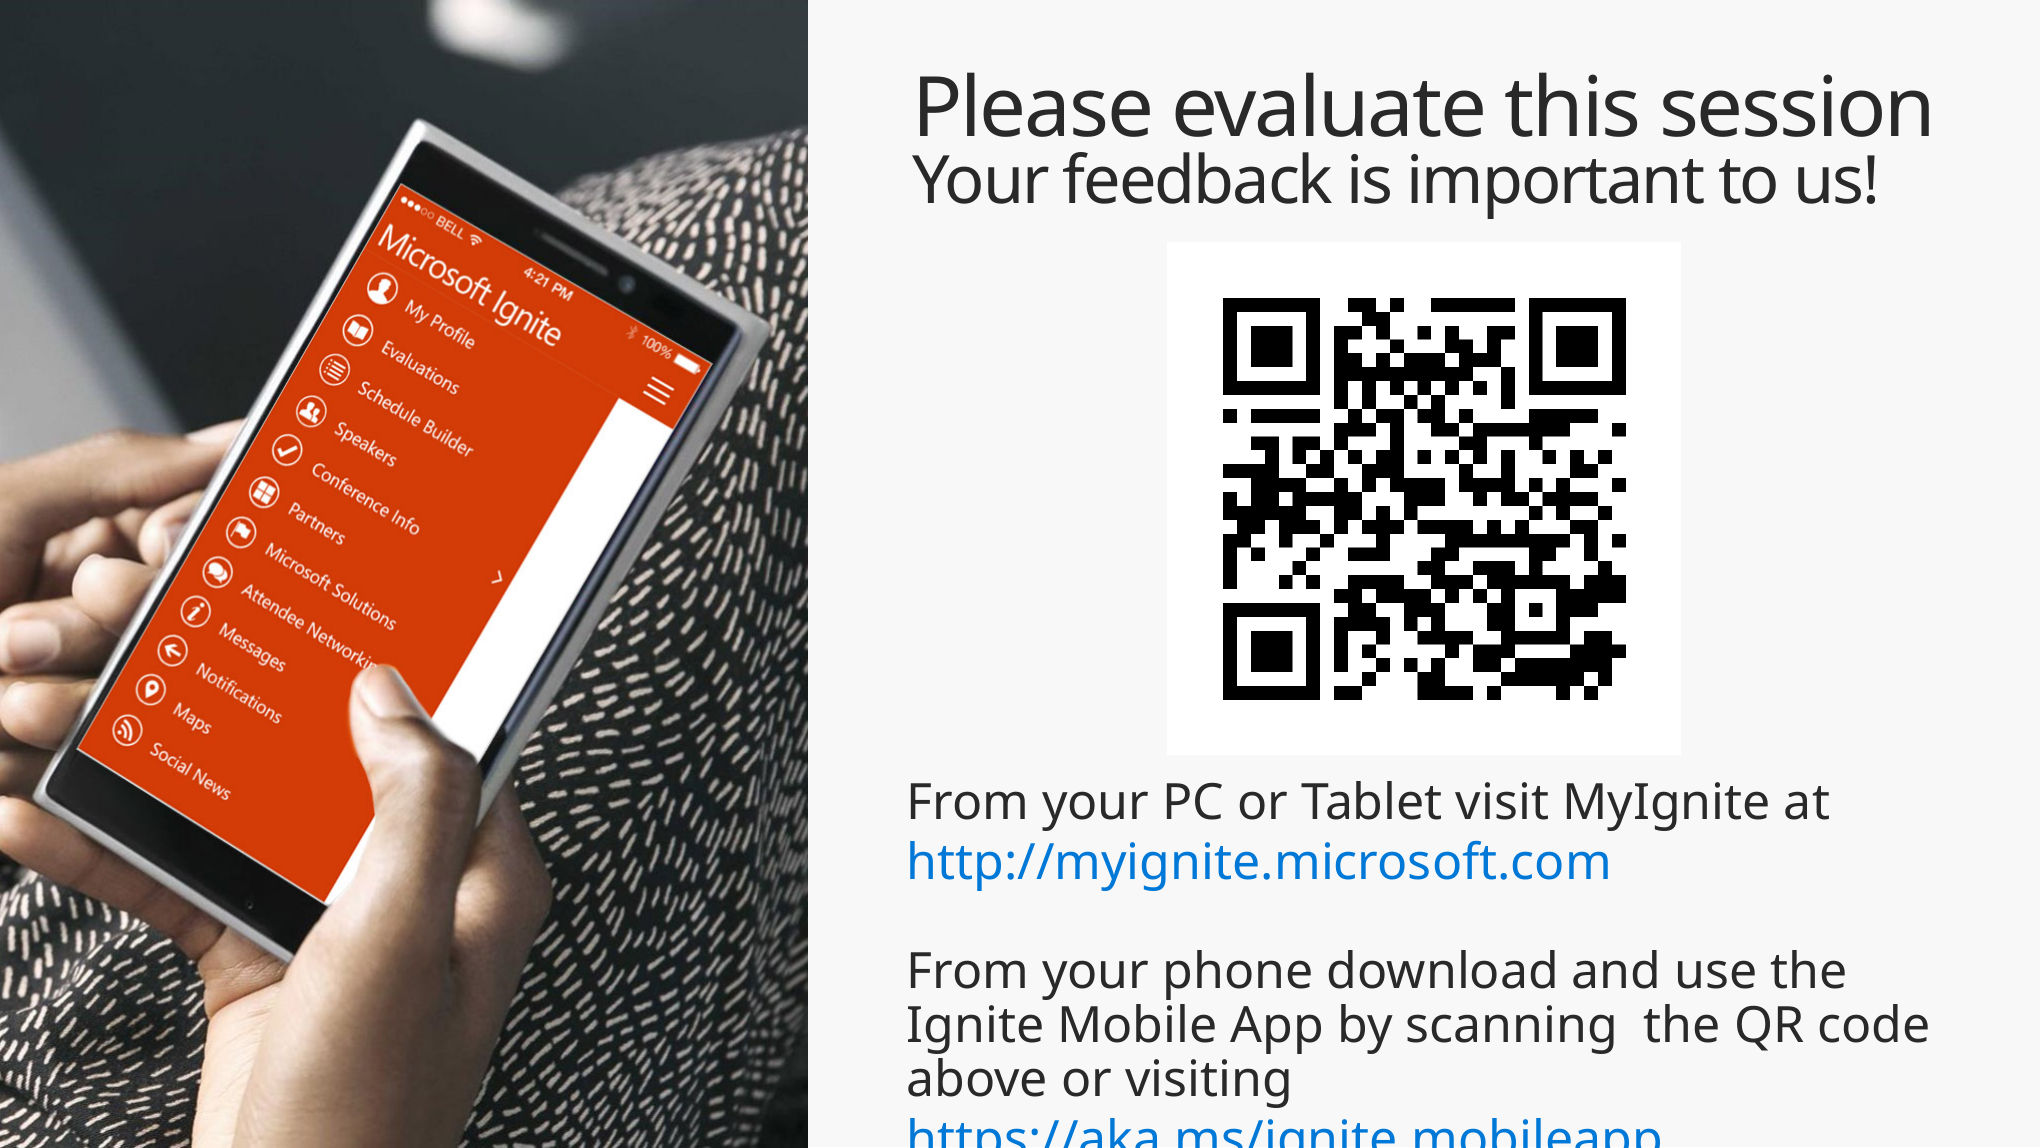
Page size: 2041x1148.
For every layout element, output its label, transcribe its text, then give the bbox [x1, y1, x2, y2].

text_box From your PC or Tablet visit MyIgnite at http://myignite.microsoft.com From your phone download and use the Ignite Mobile App by scanning the QR code above or visiting https://aka.ms/ignite.mobileapp [882, 761, 2008, 1148]
picture [0, 0, 809, 1148]
picture [1167, 242, 1681, 756]
text_box Please evaluate this session Your feedback is important to us! [882, 48, 1996, 199]
